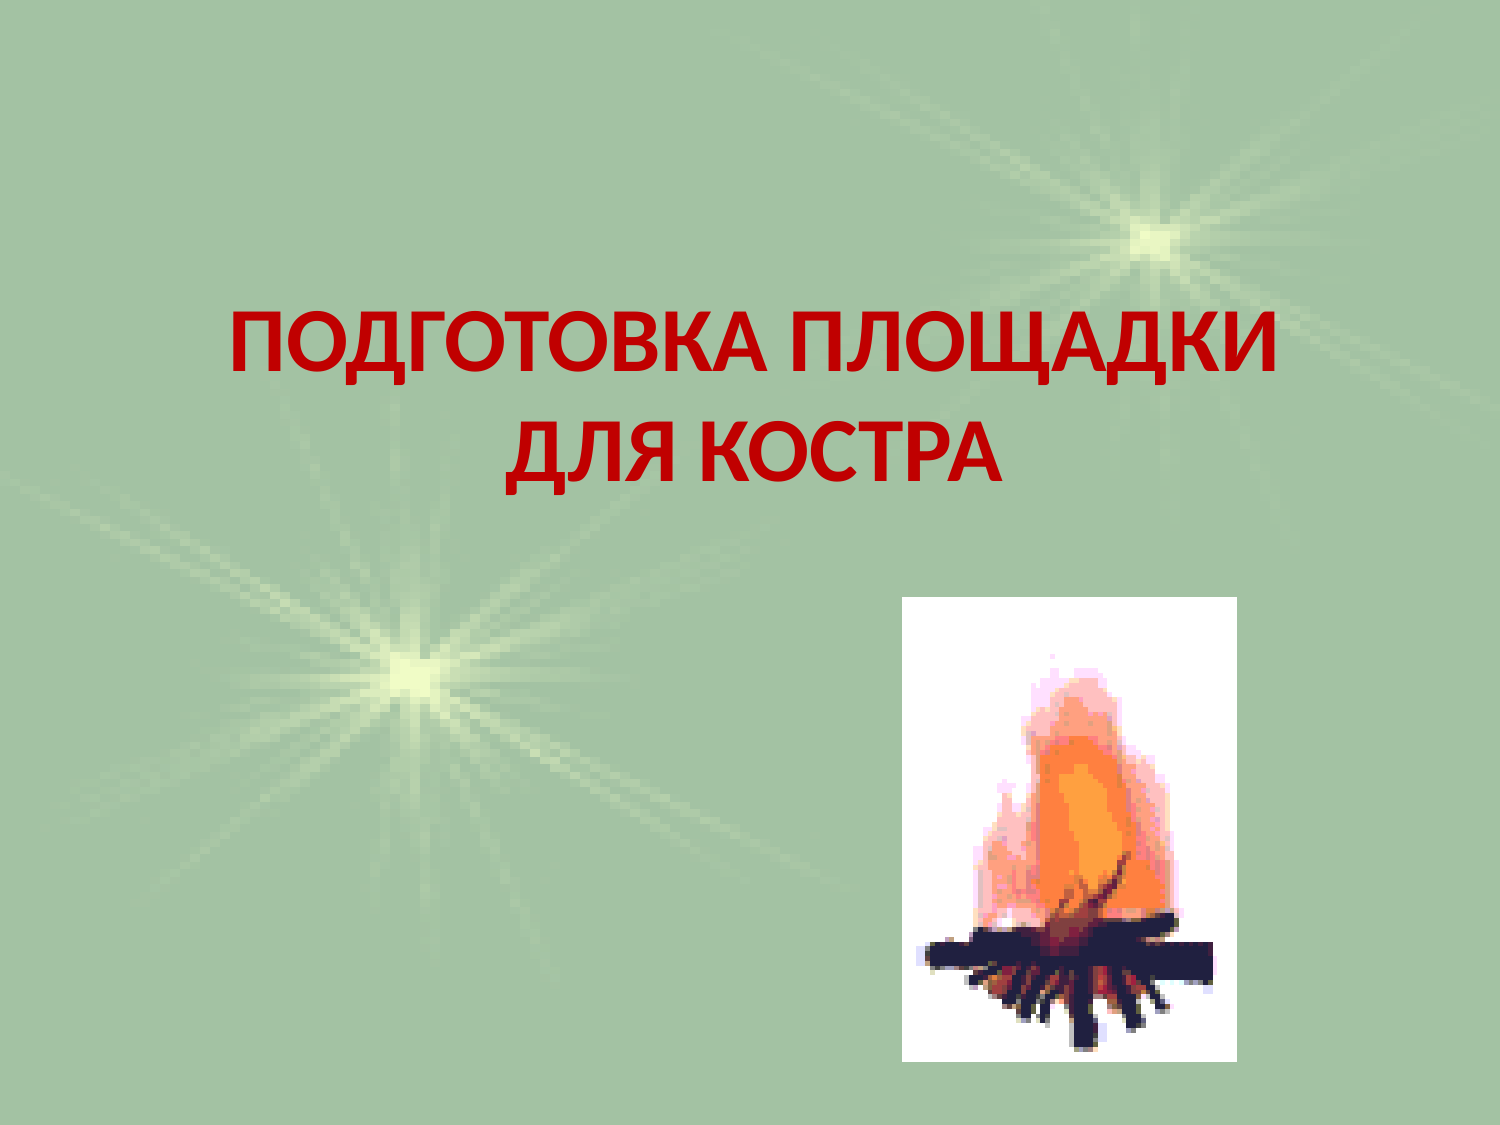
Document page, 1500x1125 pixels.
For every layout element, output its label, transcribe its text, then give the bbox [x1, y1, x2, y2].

picture [0, 0, 1500, 1125]
title ПОДГОТОВКА ПЛОЩАДКИ ДЛЯ КОСТРА [117, 269, 1393, 511]
